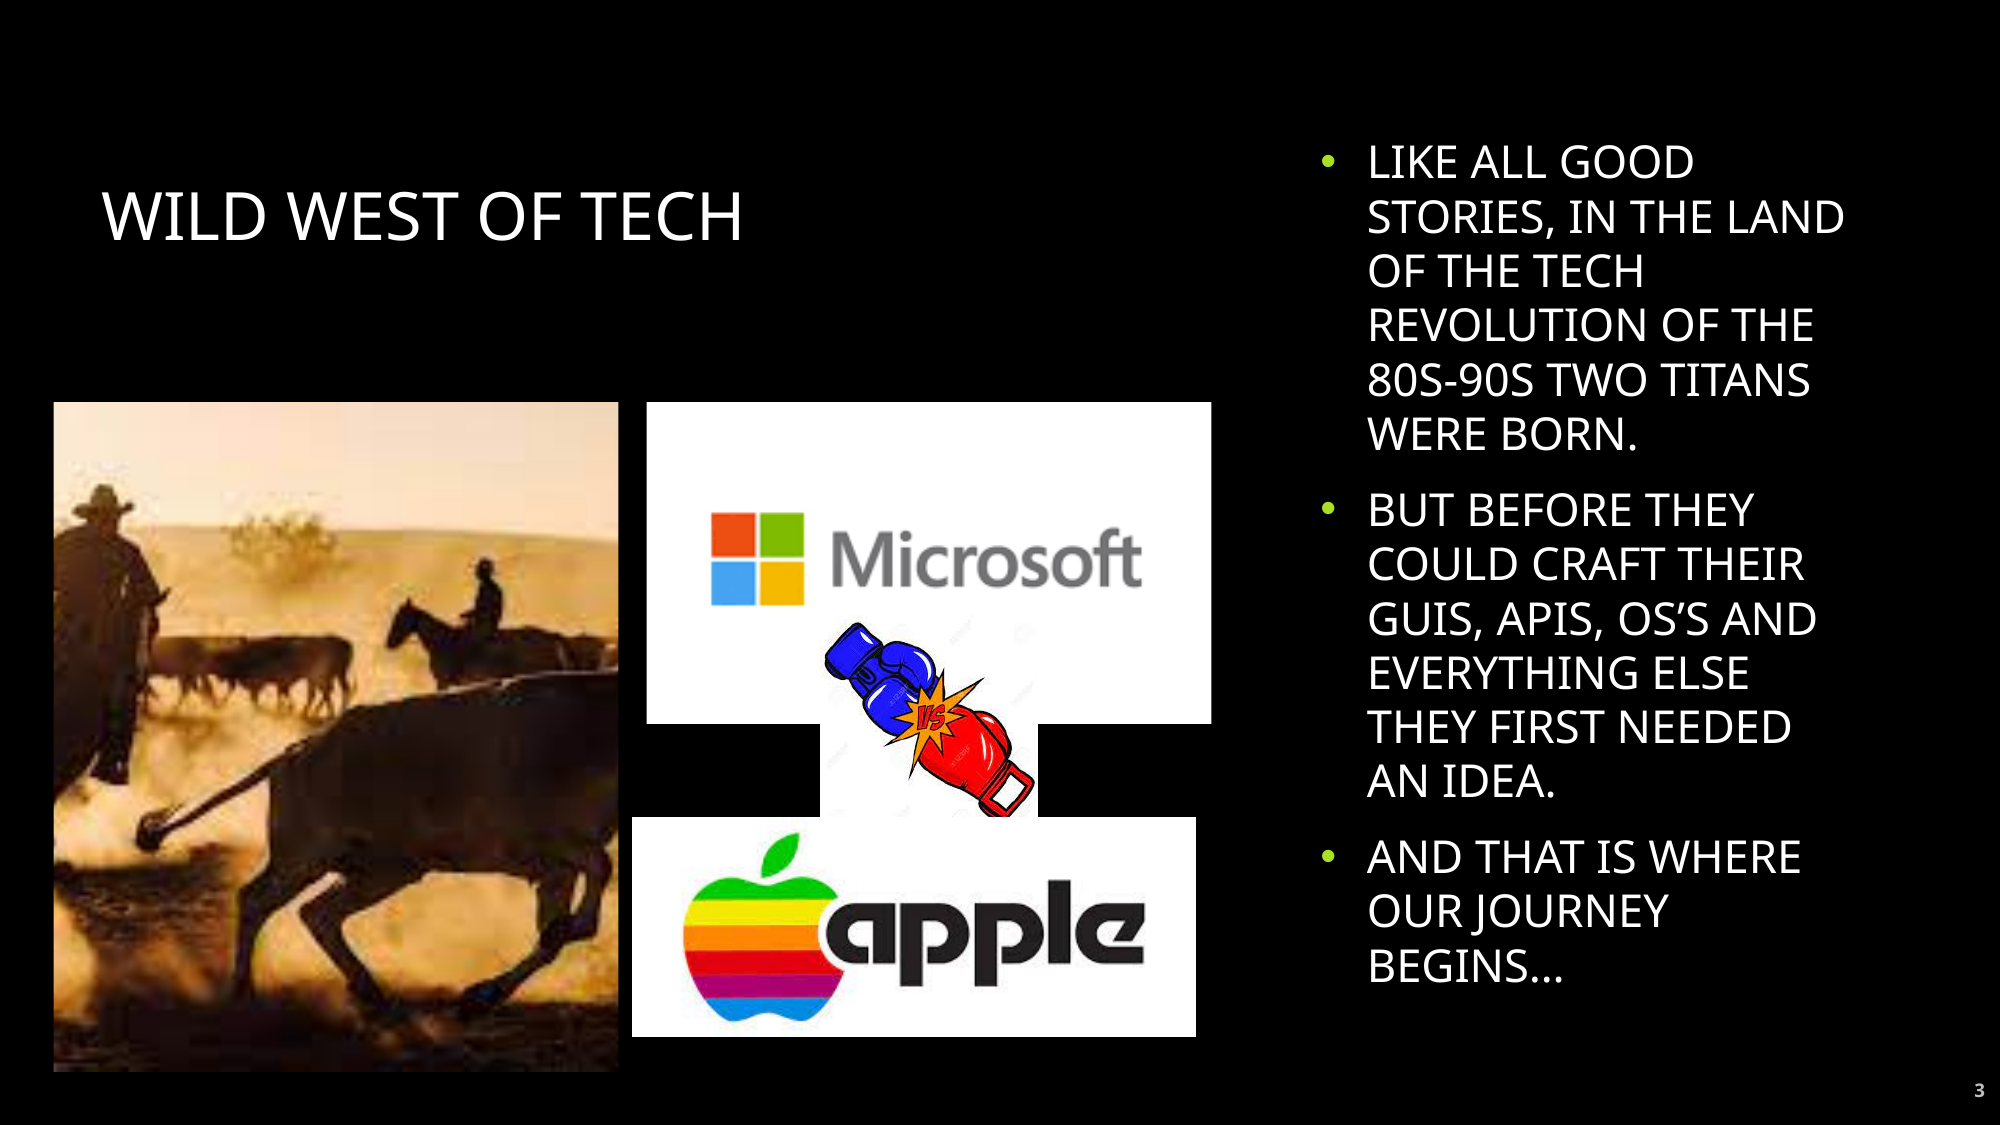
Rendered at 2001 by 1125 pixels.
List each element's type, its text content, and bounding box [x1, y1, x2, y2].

title Wild West of Tech [85, 80, 1168, 348]
list Like all good stories, in the land of the tech revolution of the 80s-90s two Titans were born. But before they could craft their GUIs, APIs, OS’s and everything else they first needed an idea. And that is where our journey begins… [1305, 125, 1882, 1000]
slide_number 3 [1909, 1061, 2000, 1122]
picture [632, 402, 1212, 1037]
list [53, 402, 619, 1073]
